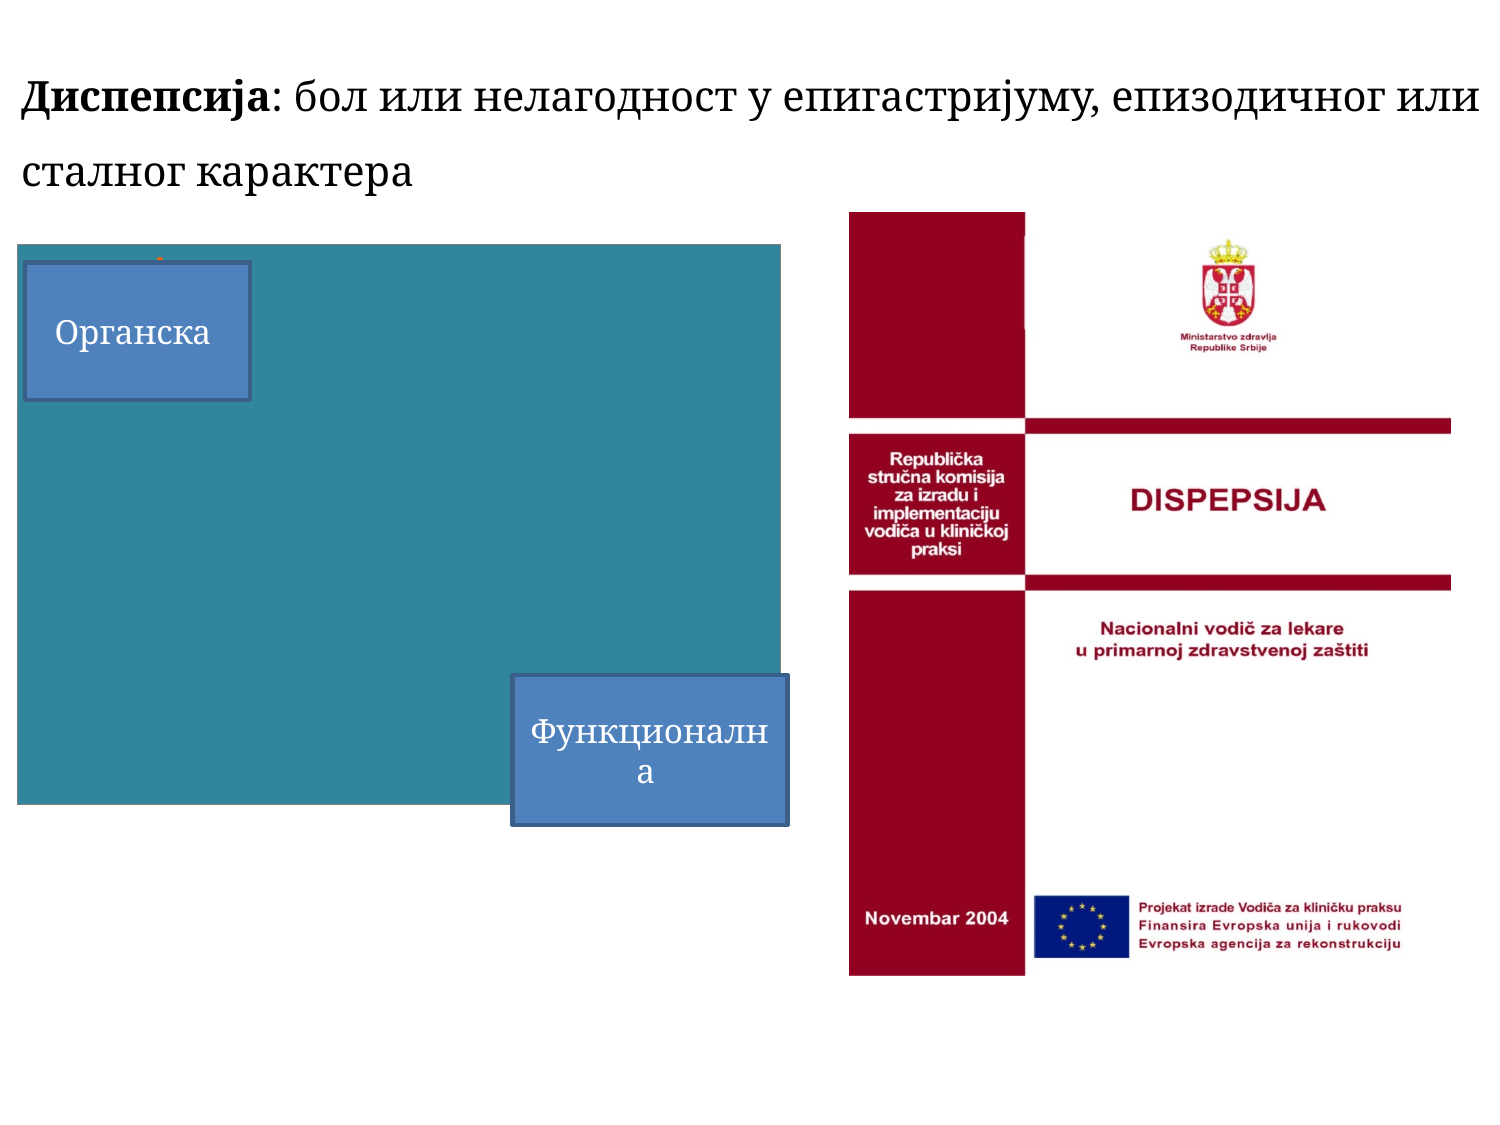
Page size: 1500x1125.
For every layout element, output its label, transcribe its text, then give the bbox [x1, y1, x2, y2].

picture [849, 212, 1451, 976]
text_box Диспепсија: бол или нелагодност у епигастријуму, епизодичног или сталног карактера [6, 37, 1500, 203]
text_box Функционална [510, 815, 790, 827]
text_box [10, 236, 788, 812]
